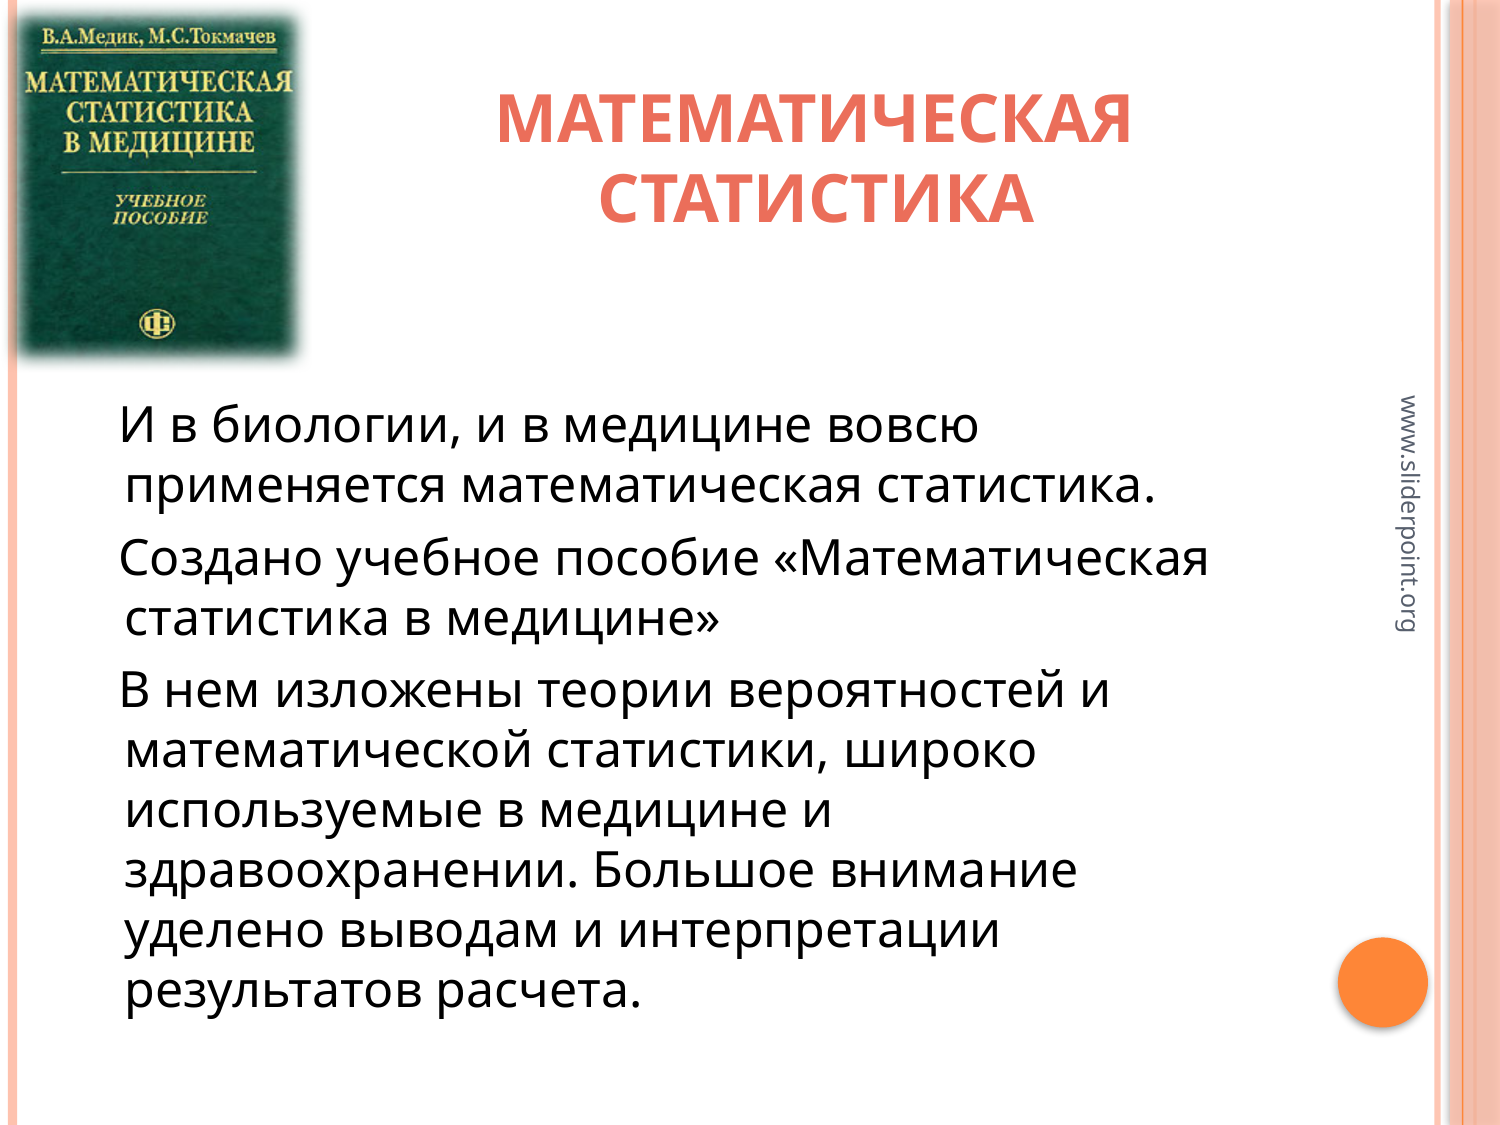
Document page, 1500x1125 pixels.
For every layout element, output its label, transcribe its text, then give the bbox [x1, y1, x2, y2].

list И в биологии, и в медицине вовсю применяется математическая статистика. Создано учебное пособие «Математическая статистика в медицине» В нем изложены теории вероятностей и математической статистики, широко используемые в медицине и здравоохранении. Большое внимание уделено выводам и интерпретации результатов расчета. [64, 385, 1300, 1062]
footer www.sliderpoint.org [1379, 380, 1440, 906]
title Математическая статистика [324, 0, 1341, 244]
picture [0, 0, 314, 374]
